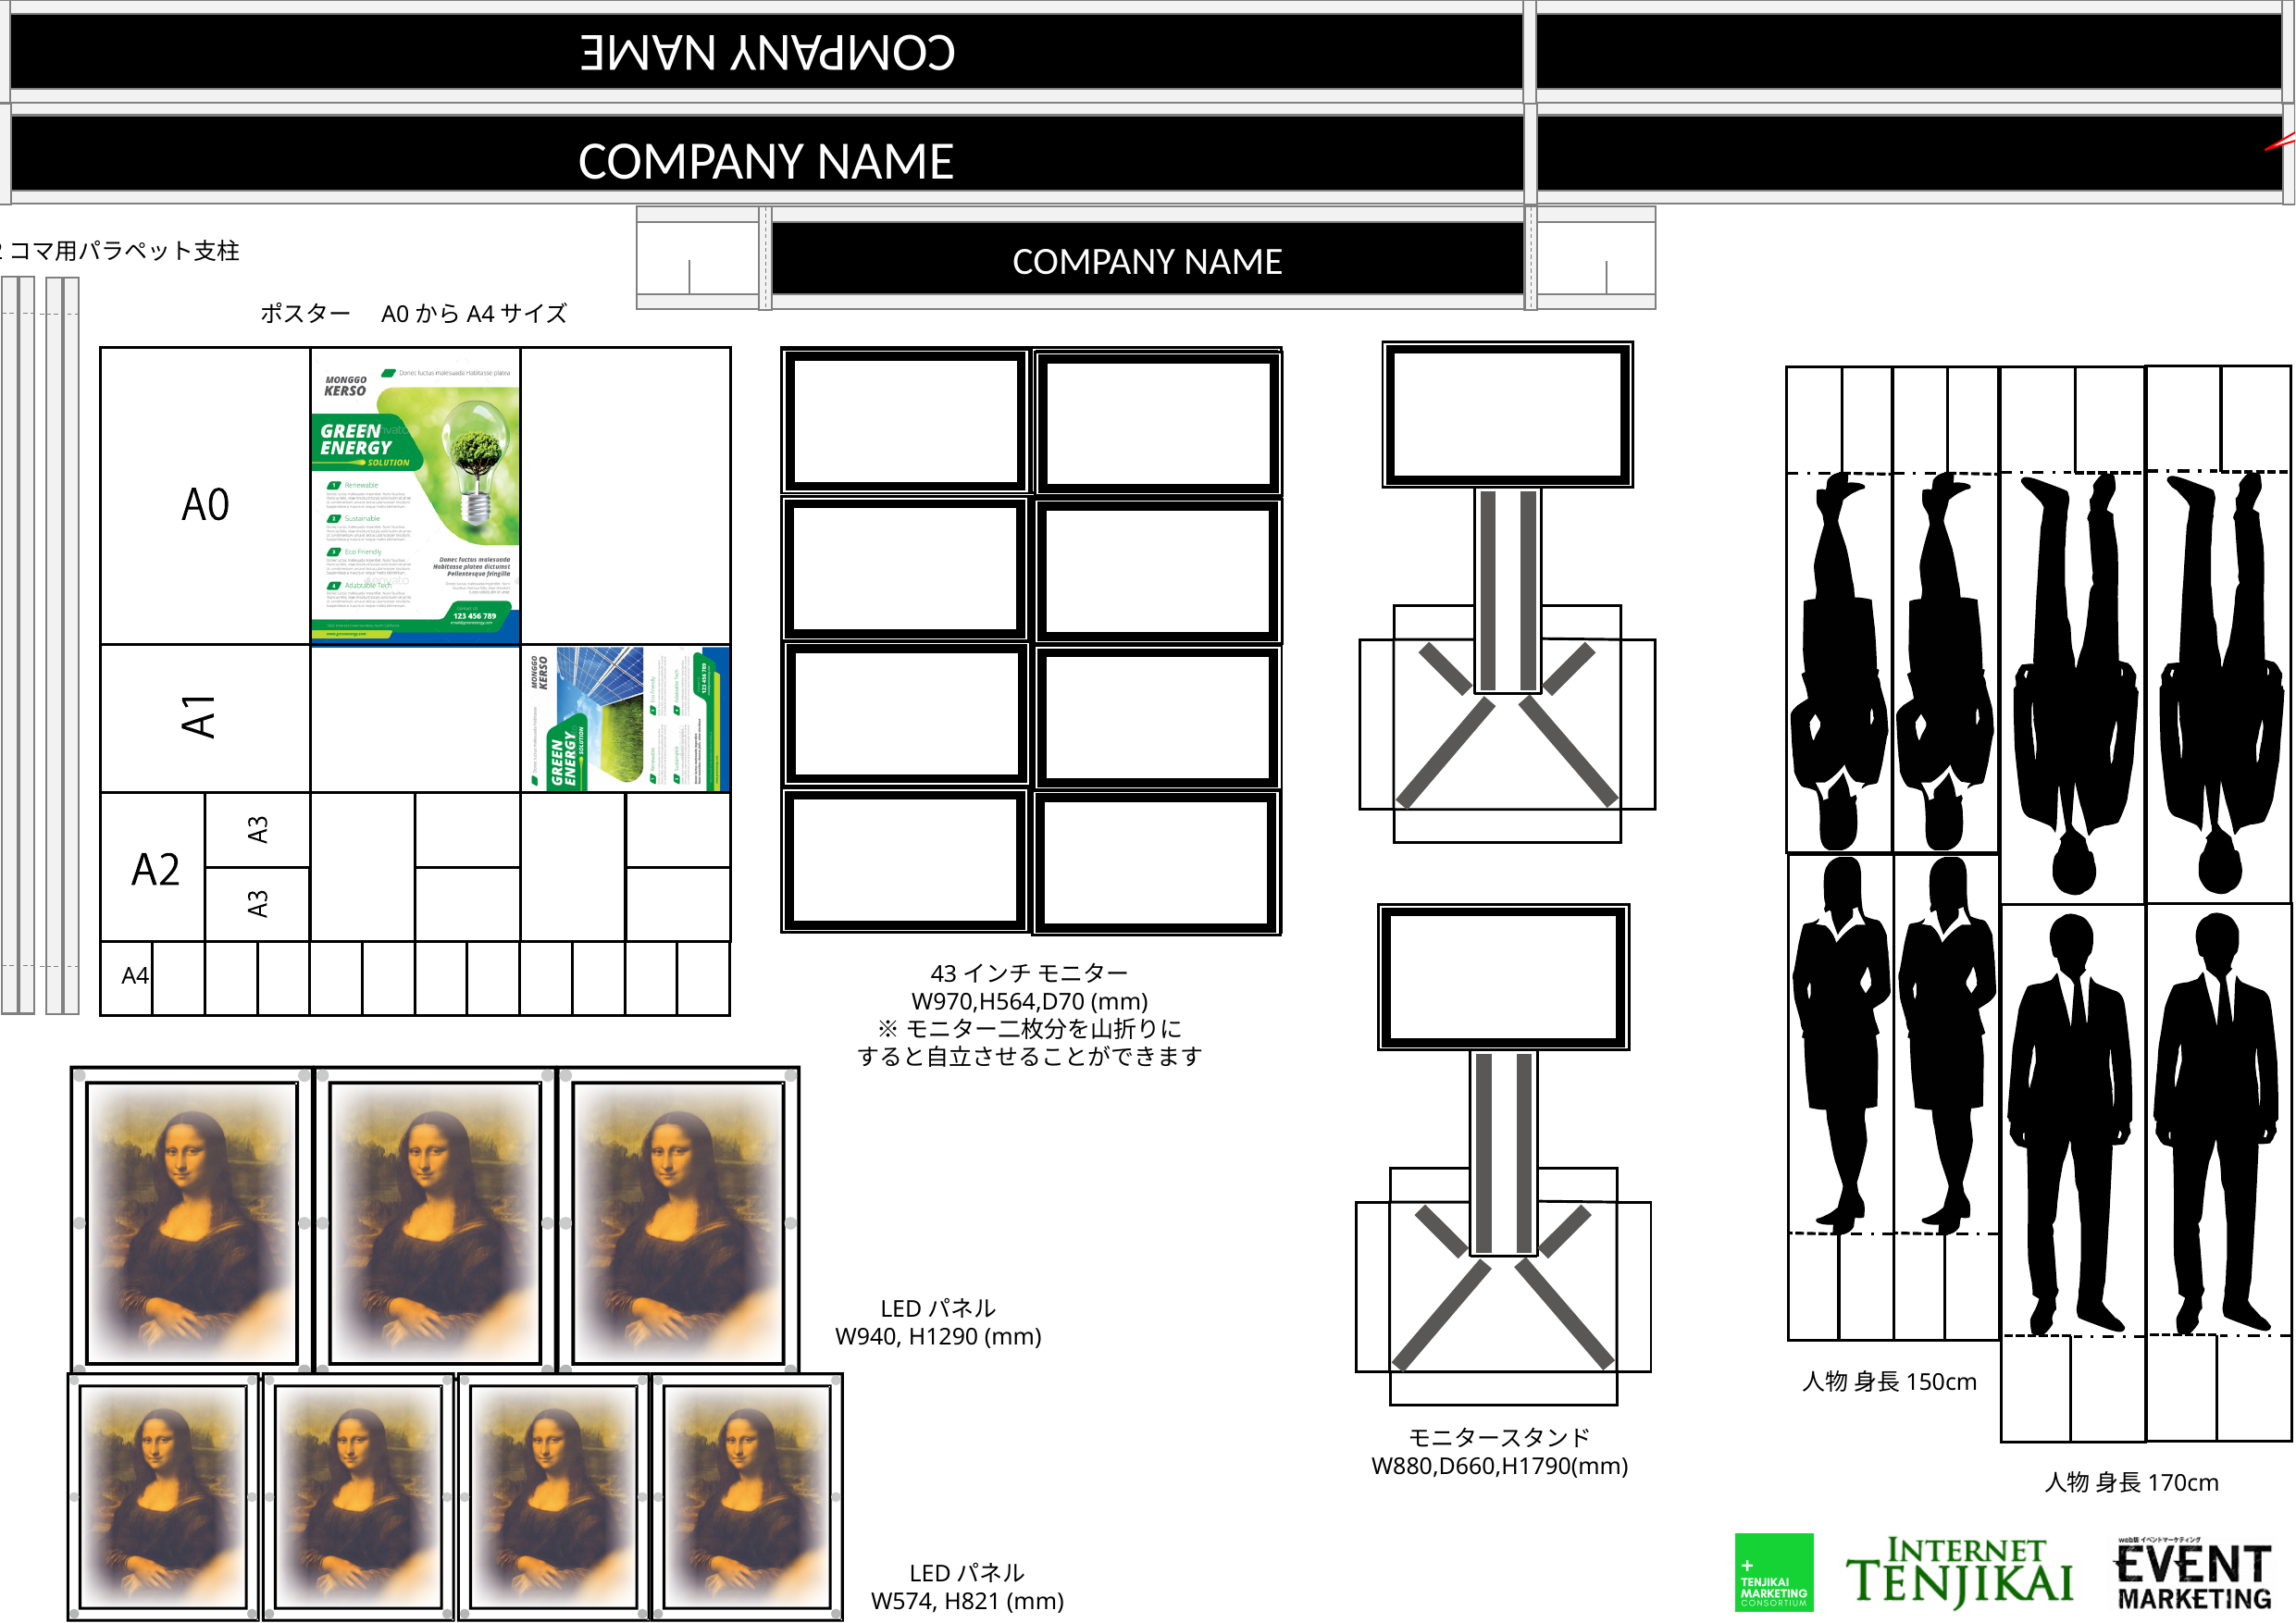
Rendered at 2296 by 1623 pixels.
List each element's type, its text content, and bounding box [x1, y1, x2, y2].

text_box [99, 347, 731, 1016]
text_box 人物 身長150cm [1789, 1359, 1992, 1402]
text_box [1804, 562, 2296, 709]
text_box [0, 0, 2296, 311]
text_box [1735, 1531, 2277, 1614]
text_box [2079, 1038, 2185, 1099]
text_box LEDパネル W574, H821 (mm) [857, 1551, 1079, 1621]
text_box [1803, 1100, 2296, 1247]
picture [66, 1064, 845, 1622]
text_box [0, 625, 428, 667]
picture [779, 346, 1285, 936]
text_box 43インチ モニター W970,H564,D70 (mm) ※モニター二枚分を山折りに すると自立させることができます [842, 952, 1218, 1077]
text_box モニタースタンド W880,D660,H1790(mm) [1358, 1417, 1643, 1487]
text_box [1657, 551, 2089, 669]
picture [1354, 903, 1653, 1407]
picture [1358, 341, 1657, 845]
text_box LEDパネル W940, H1290 (mm) [821, 1287, 1056, 1357]
text_box ポスター A0からA4サイズ [246, 311, 583, 334]
text_box 人物 身長170cm [2030, 1460, 2234, 1503]
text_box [1653, 1038, 2079, 1157]
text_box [2089, 551, 2195, 561]
